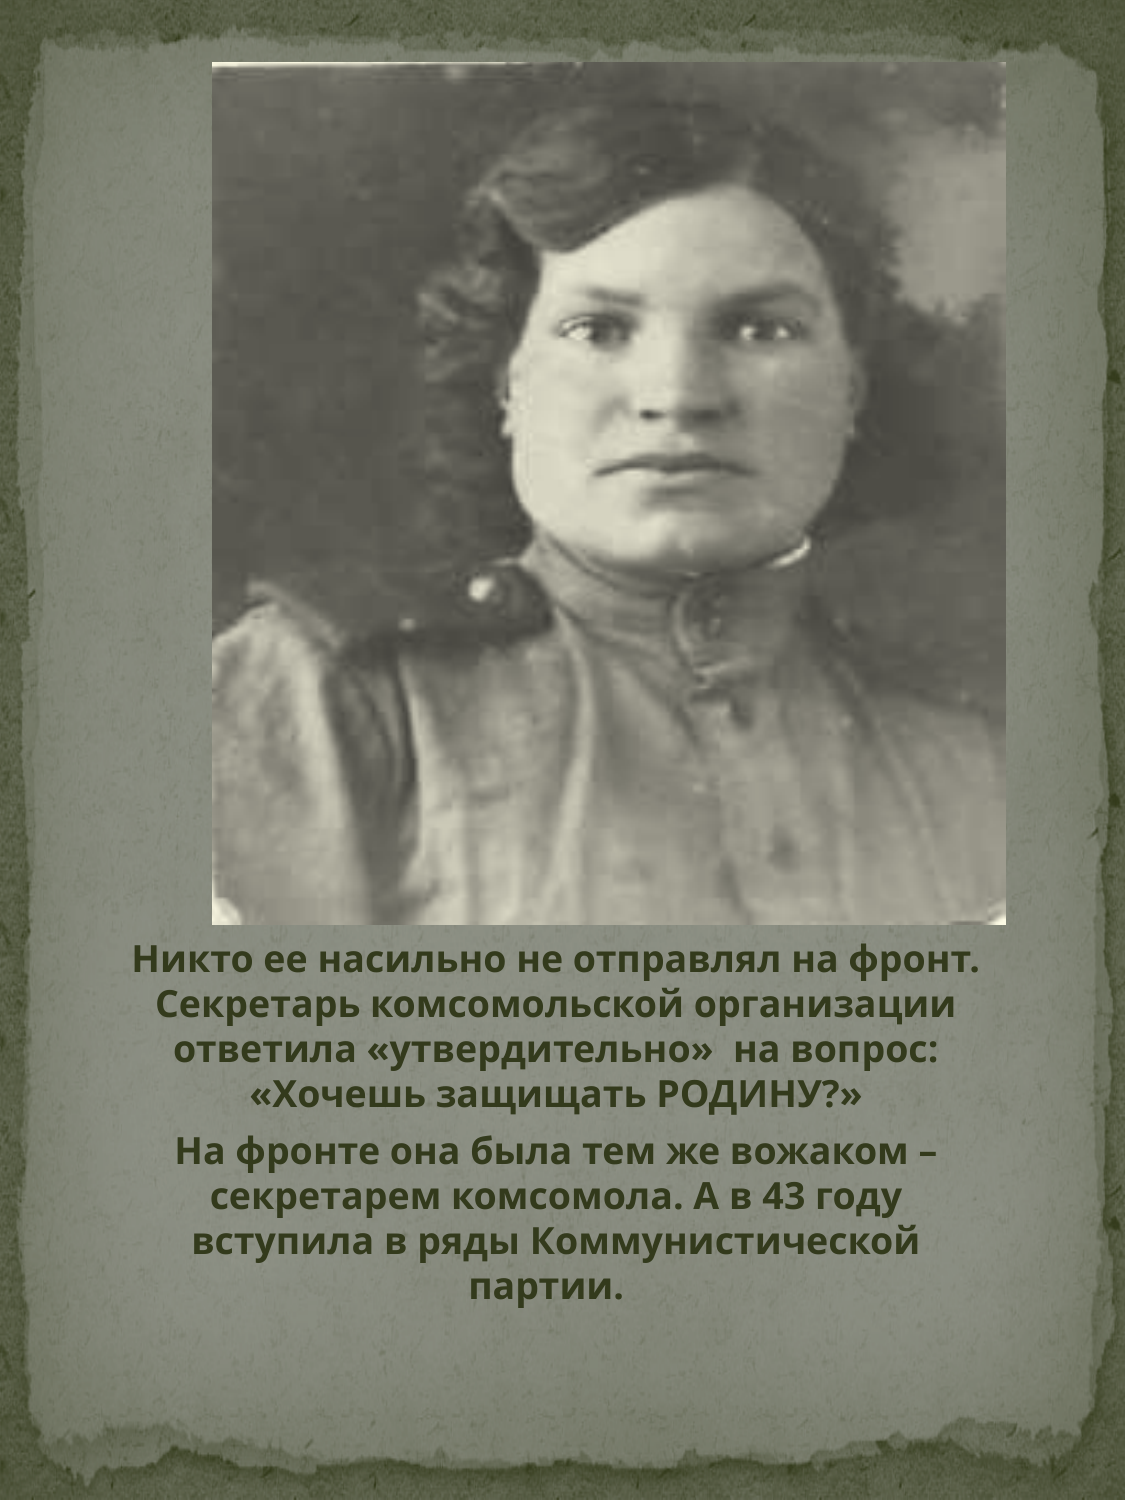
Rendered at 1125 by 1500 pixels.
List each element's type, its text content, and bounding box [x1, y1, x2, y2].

text_box Никто ее насильно не отправлял на фронт. Секретарь комсомольской организации ответила «утвердительно» на вопрос: «Хочешь защищать РОДИНУ?» На фронте она была тем же вожаком – секретарем комсомола. А в 43 году вступила в ряды Коммунистической партии. [99, 812, 1013, 1315]
picture [213, 63, 1006, 924]
